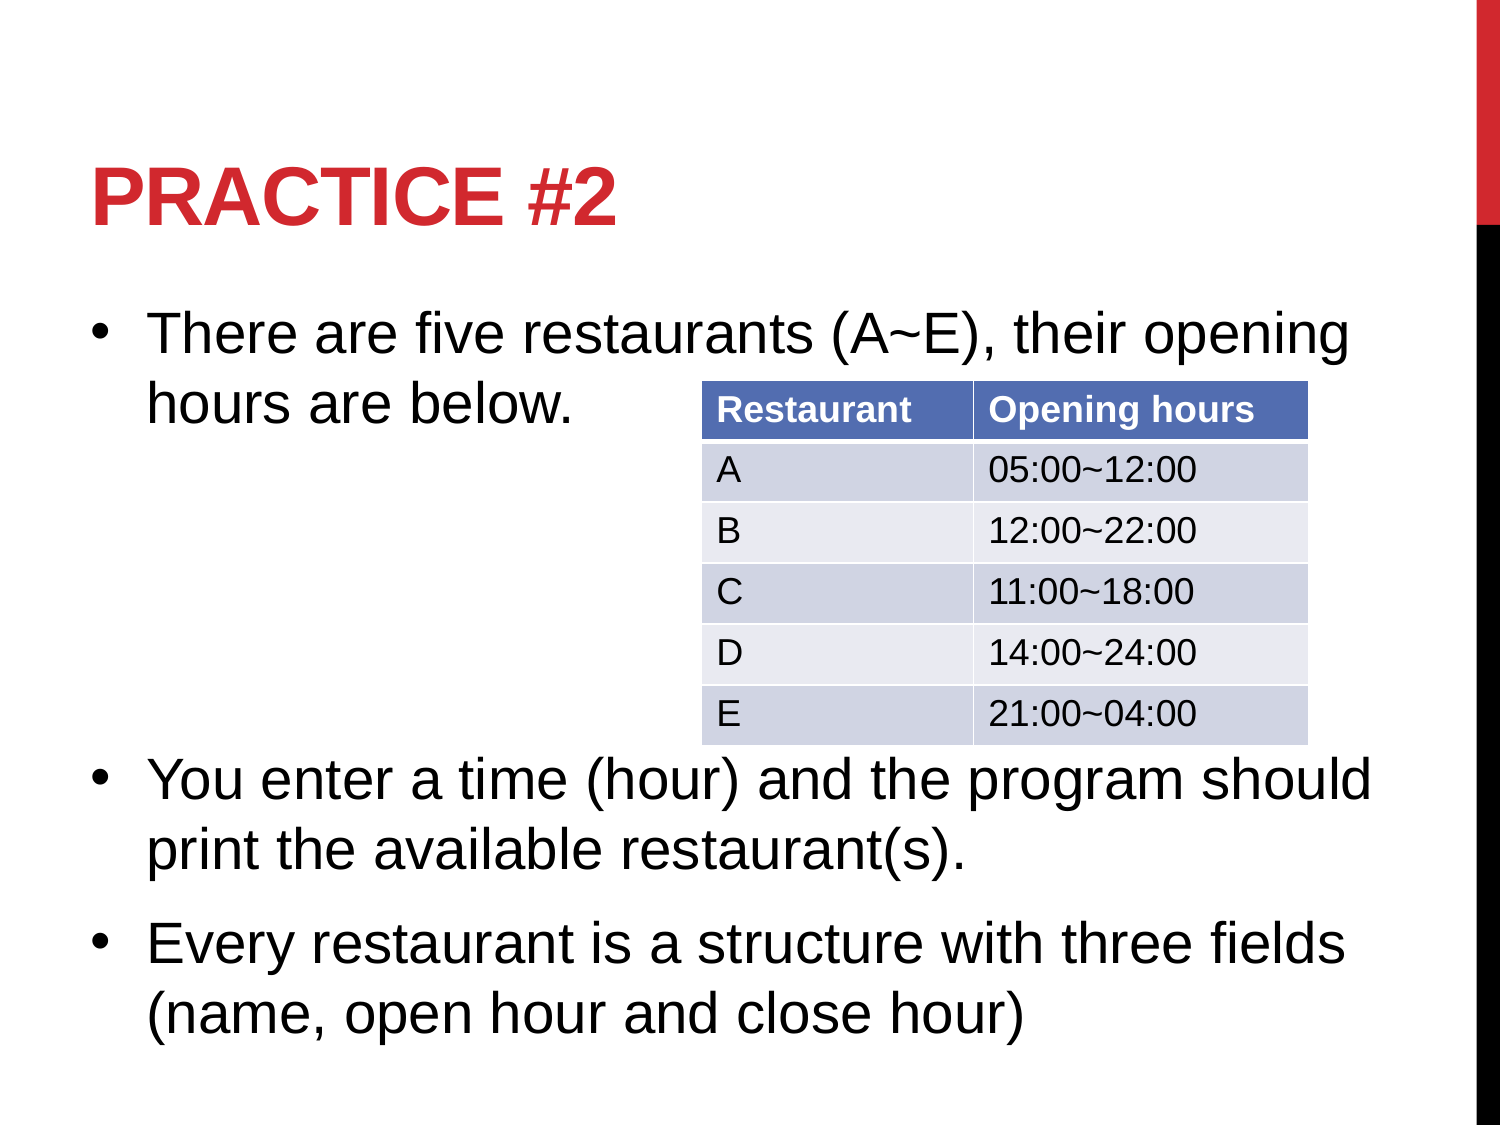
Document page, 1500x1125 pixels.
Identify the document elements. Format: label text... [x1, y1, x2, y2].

table_cell E [702, 686, 973, 745]
table_cell 11:00~18:00 [974, 564, 1308, 623]
table_cell 14:00~24:00 [974, 625, 1308, 684]
table_cell B [702, 503, 973, 562]
table_header Restaurant [702, 381, 973, 439]
table_cell C [702, 564, 973, 623]
table_cell 05:00~12:00 [974, 444, 1308, 501]
list There are five restaurants (A~E), their opening hours are below. You enter a time (hour) and the program should print the available restaurant(s). Every restaurant is a structure with three fields (name, open hour and close hour) [75, 287, 1430, 1066]
title Practice #2 [75, 25, 1025, 250]
table_cell 21:00~04:00 [974, 686, 1308, 745]
table_cell D [702, 625, 973, 684]
table_cell 12:00~22:00 [974, 503, 1308, 562]
table_cell A [702, 444, 973, 501]
table_header Opening hours [974, 381, 1308, 439]
